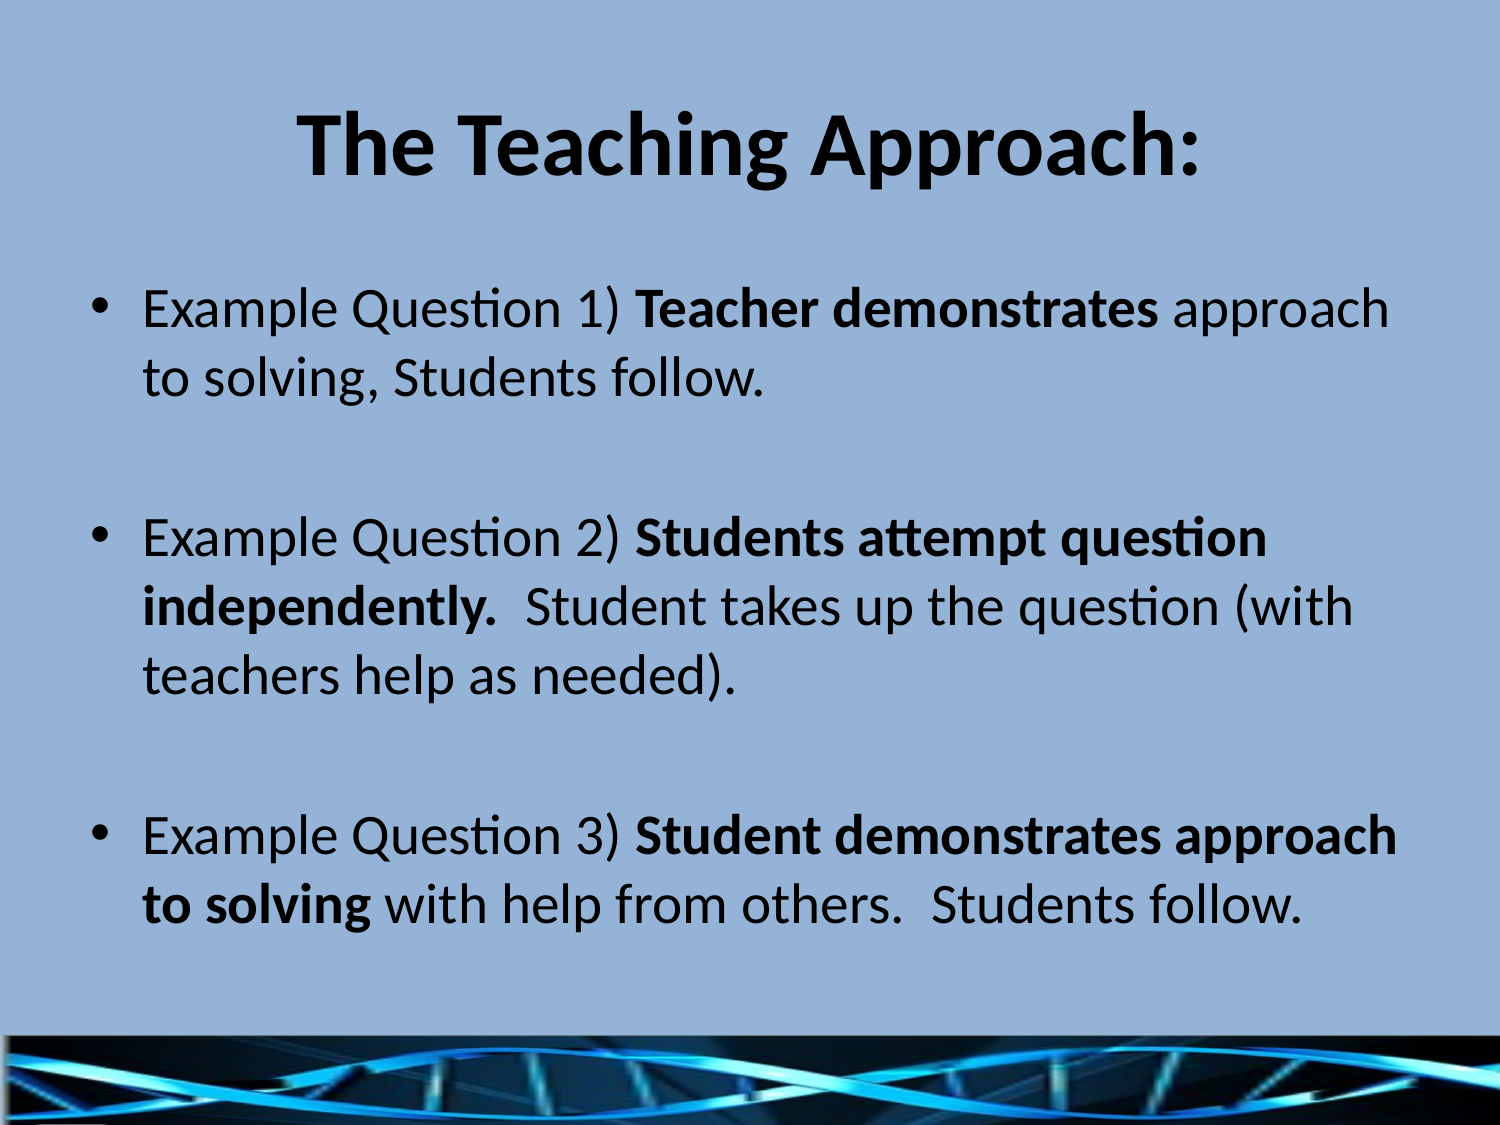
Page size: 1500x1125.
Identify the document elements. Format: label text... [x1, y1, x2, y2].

picture [4, 323, 1500, 1125]
list Example Question 1) Teacher demonstrates approach to solving, Students follow. Example Question 2) Students attempt question independently. Student takes up the question (with teachers help as needed). Example Question 3) Student demonstrates approach to solving with help from others. Students follow. [75, 262, 1425, 1005]
title The Teaching Approach: [75, 45, 1425, 233]
